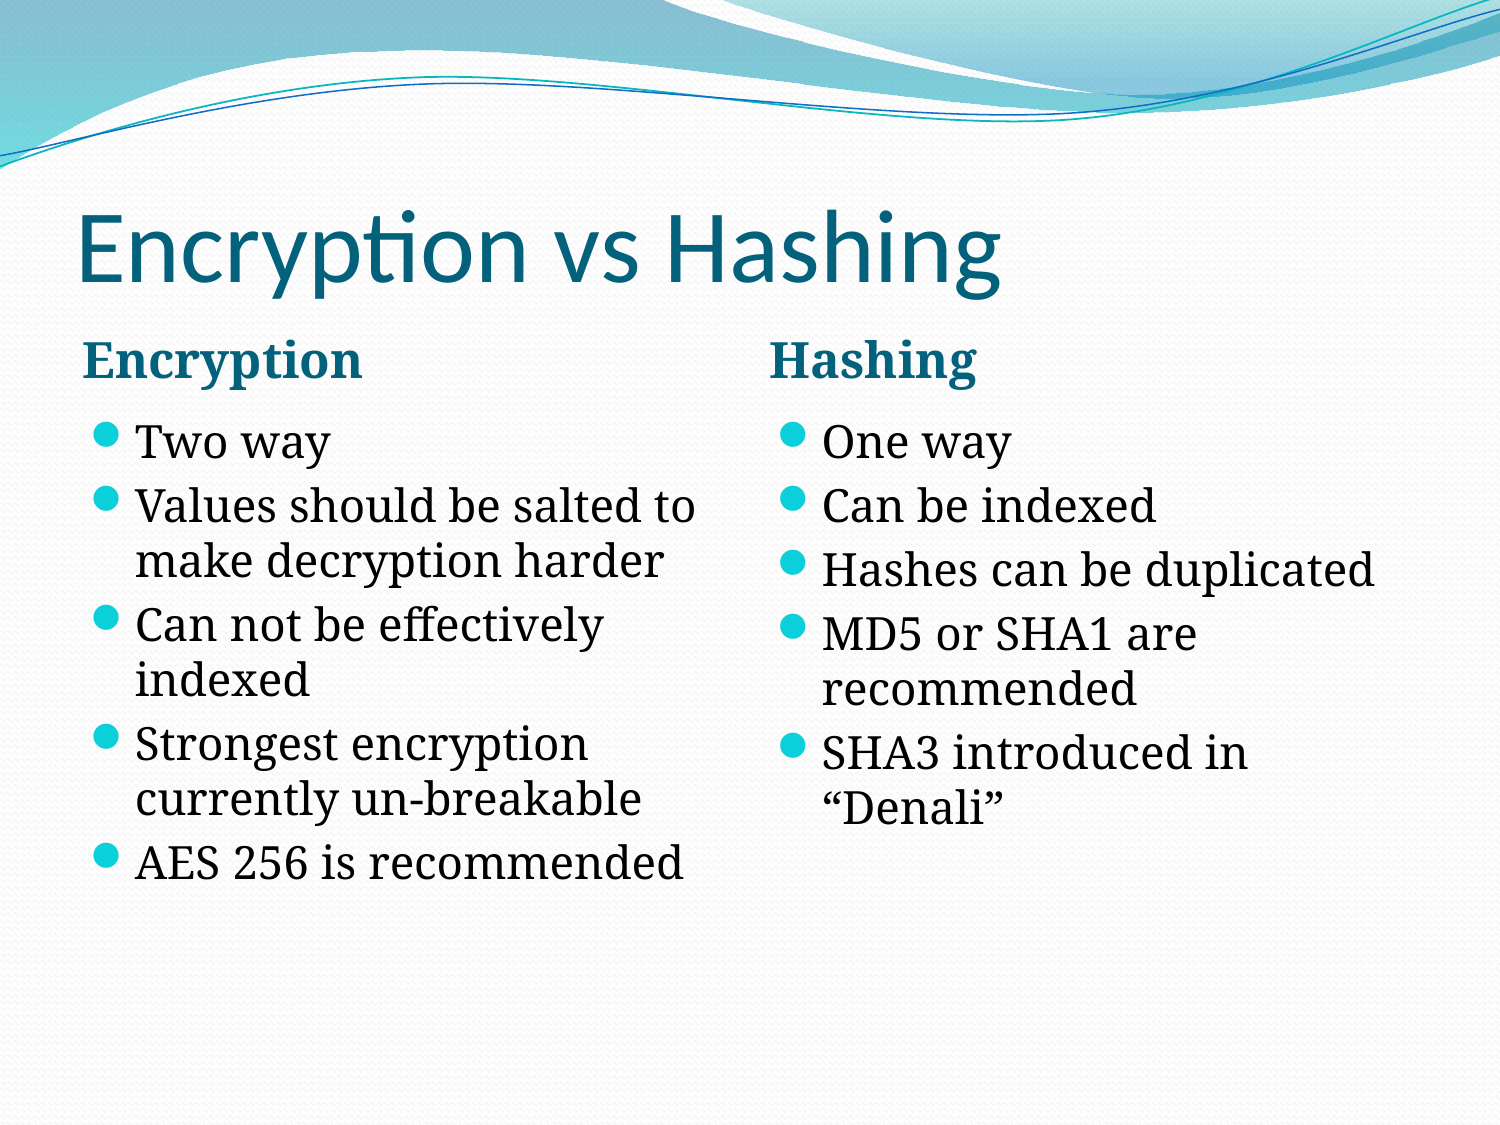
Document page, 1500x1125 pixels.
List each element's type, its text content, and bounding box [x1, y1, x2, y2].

title Encryption vs Hashing [75, 115, 1425, 303]
list Encryption [75, 304, 738, 412]
list Two way Values should be salted to make decryption harder Can not be effectively indexed Strongest encryption currently un-breakable AES 256 is recommended [75, 412, 738, 1044]
list One way Can be indexed Hashes can be duplicated MD5 or SHA1 are recommended SHA3 introduced in “Denali” [761, 412, 1425, 1044]
list Hashing [761, 305, 1425, 412]
